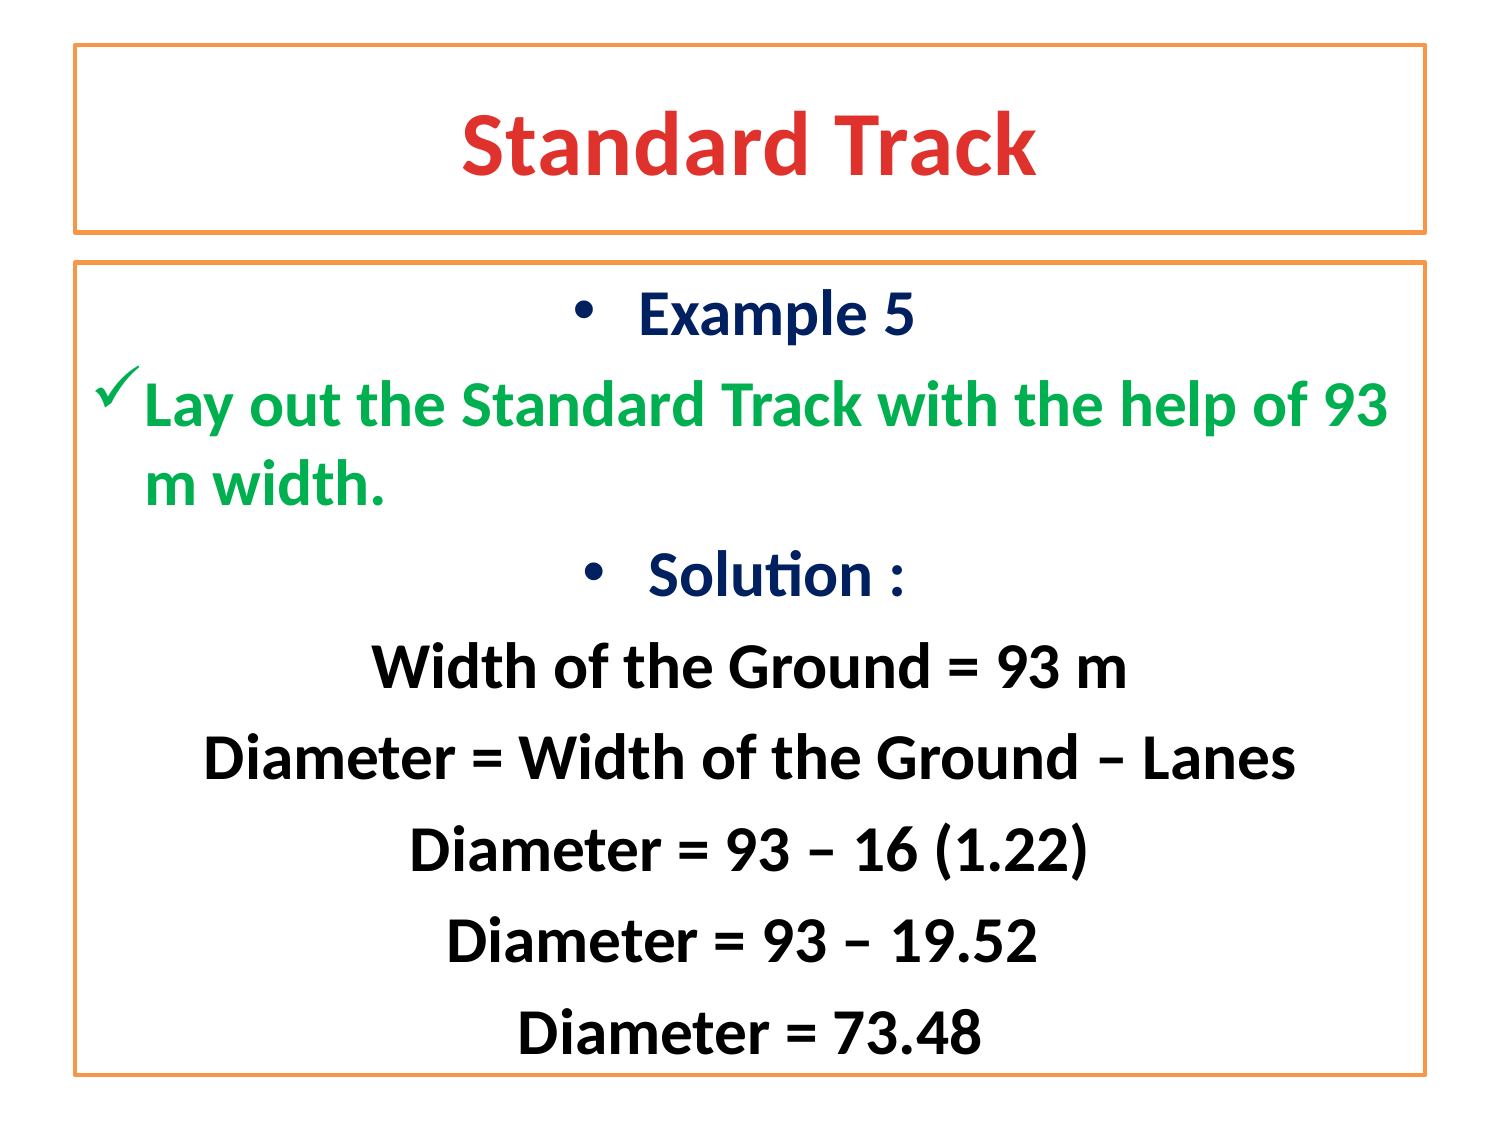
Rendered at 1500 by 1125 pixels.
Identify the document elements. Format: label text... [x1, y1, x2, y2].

title Standard Track [73, 43, 1427, 235]
list Example 5 Lay out the Standard Track with the help of 93 m width. Solution : Width of the Ground = 93 m Diameter = Width of the Ground – Lanes Diameter = 93 – 16 (1.22) Diameter = 93 – 19.52 Diameter = 73.48 [73, 260, 1427, 1077]
